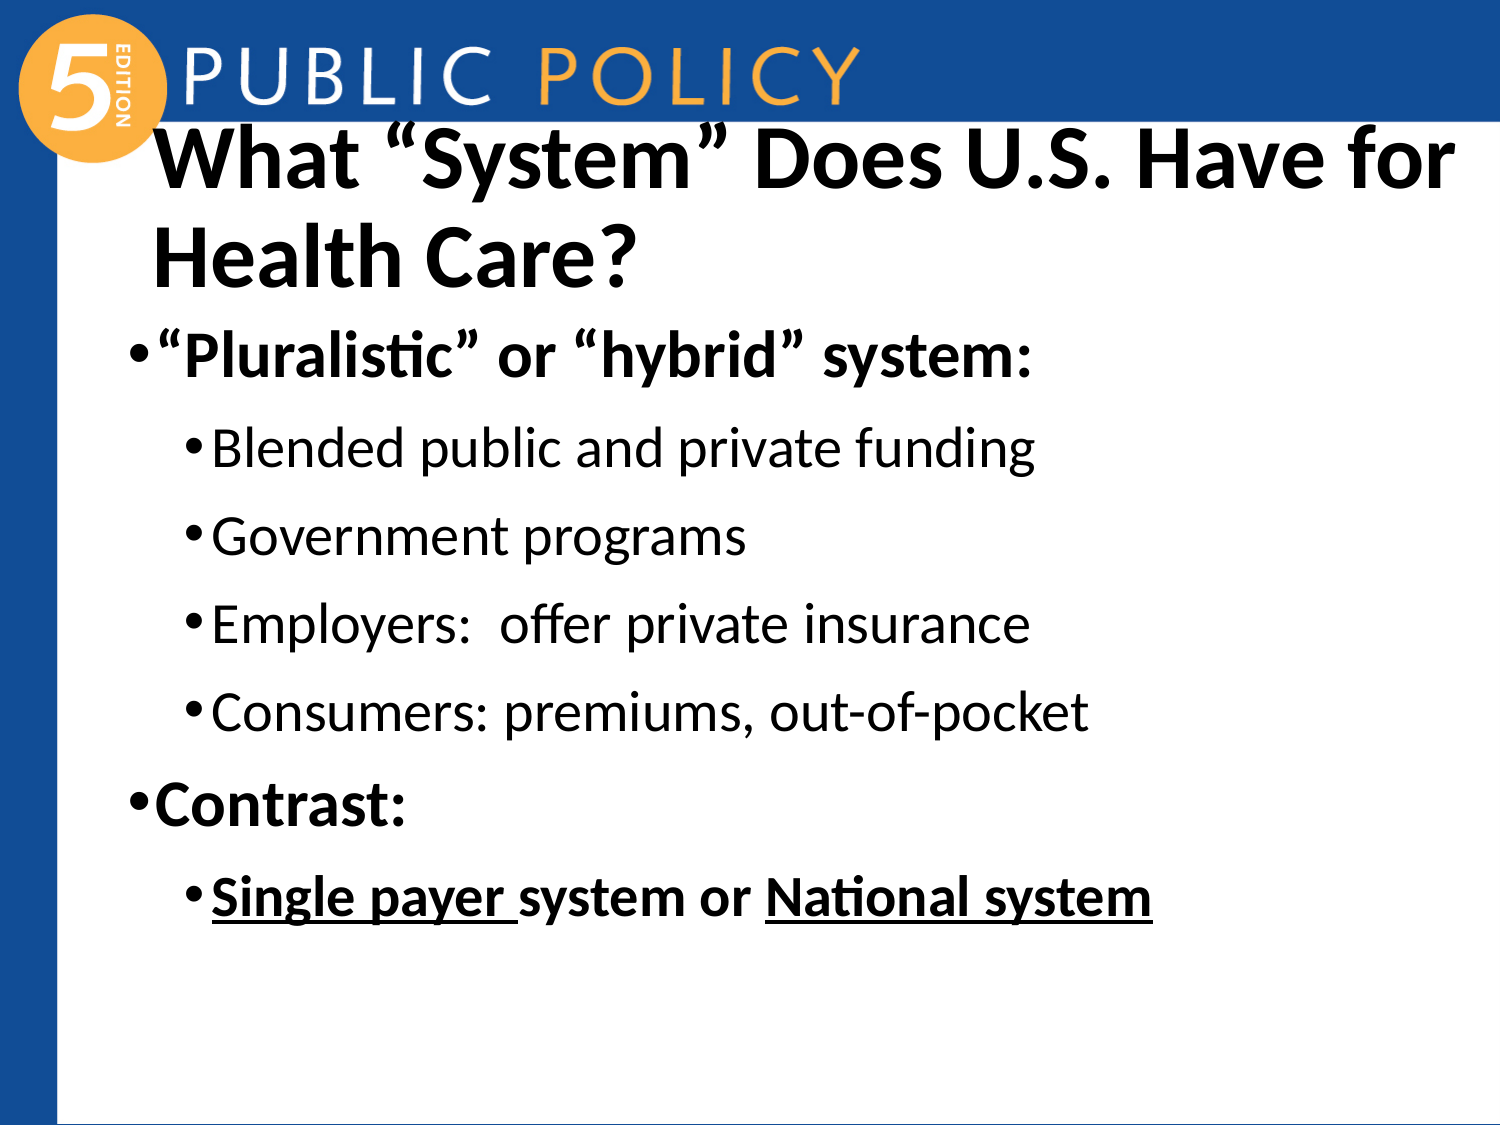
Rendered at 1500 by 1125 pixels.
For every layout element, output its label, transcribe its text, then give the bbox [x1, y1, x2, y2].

picture [0, 0, 1500, 1125]
list “Pluralistic” or “hybrid” system: Blended public and private funding Government programs Employers: offer private insurance Consumers: premiums, out-of-pocket Contrast: Single payer system or National system [112, 312, 1463, 1100]
title What “System” Does U.S. Have for Health Care? [137, 99, 1500, 318]
